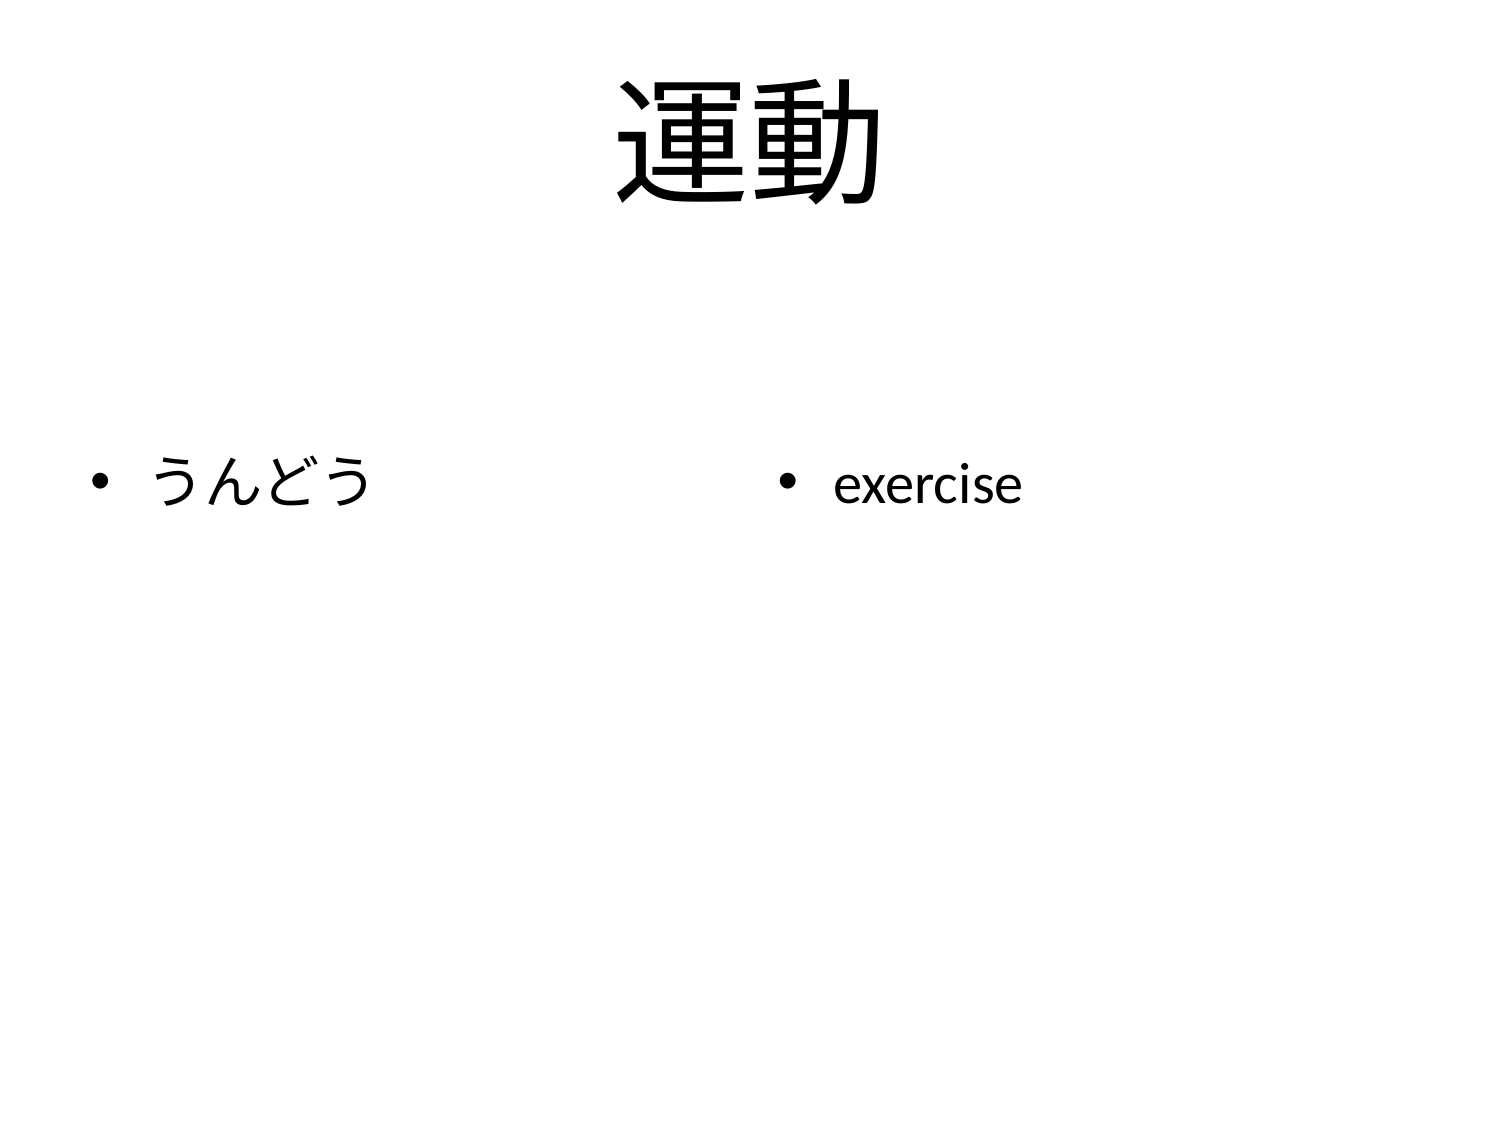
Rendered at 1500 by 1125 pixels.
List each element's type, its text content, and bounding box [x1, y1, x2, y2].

list うんどう [74, 437, 738, 1006]
title 運動 [74, 44, 1426, 233]
list exercise [762, 437, 1426, 1006]
